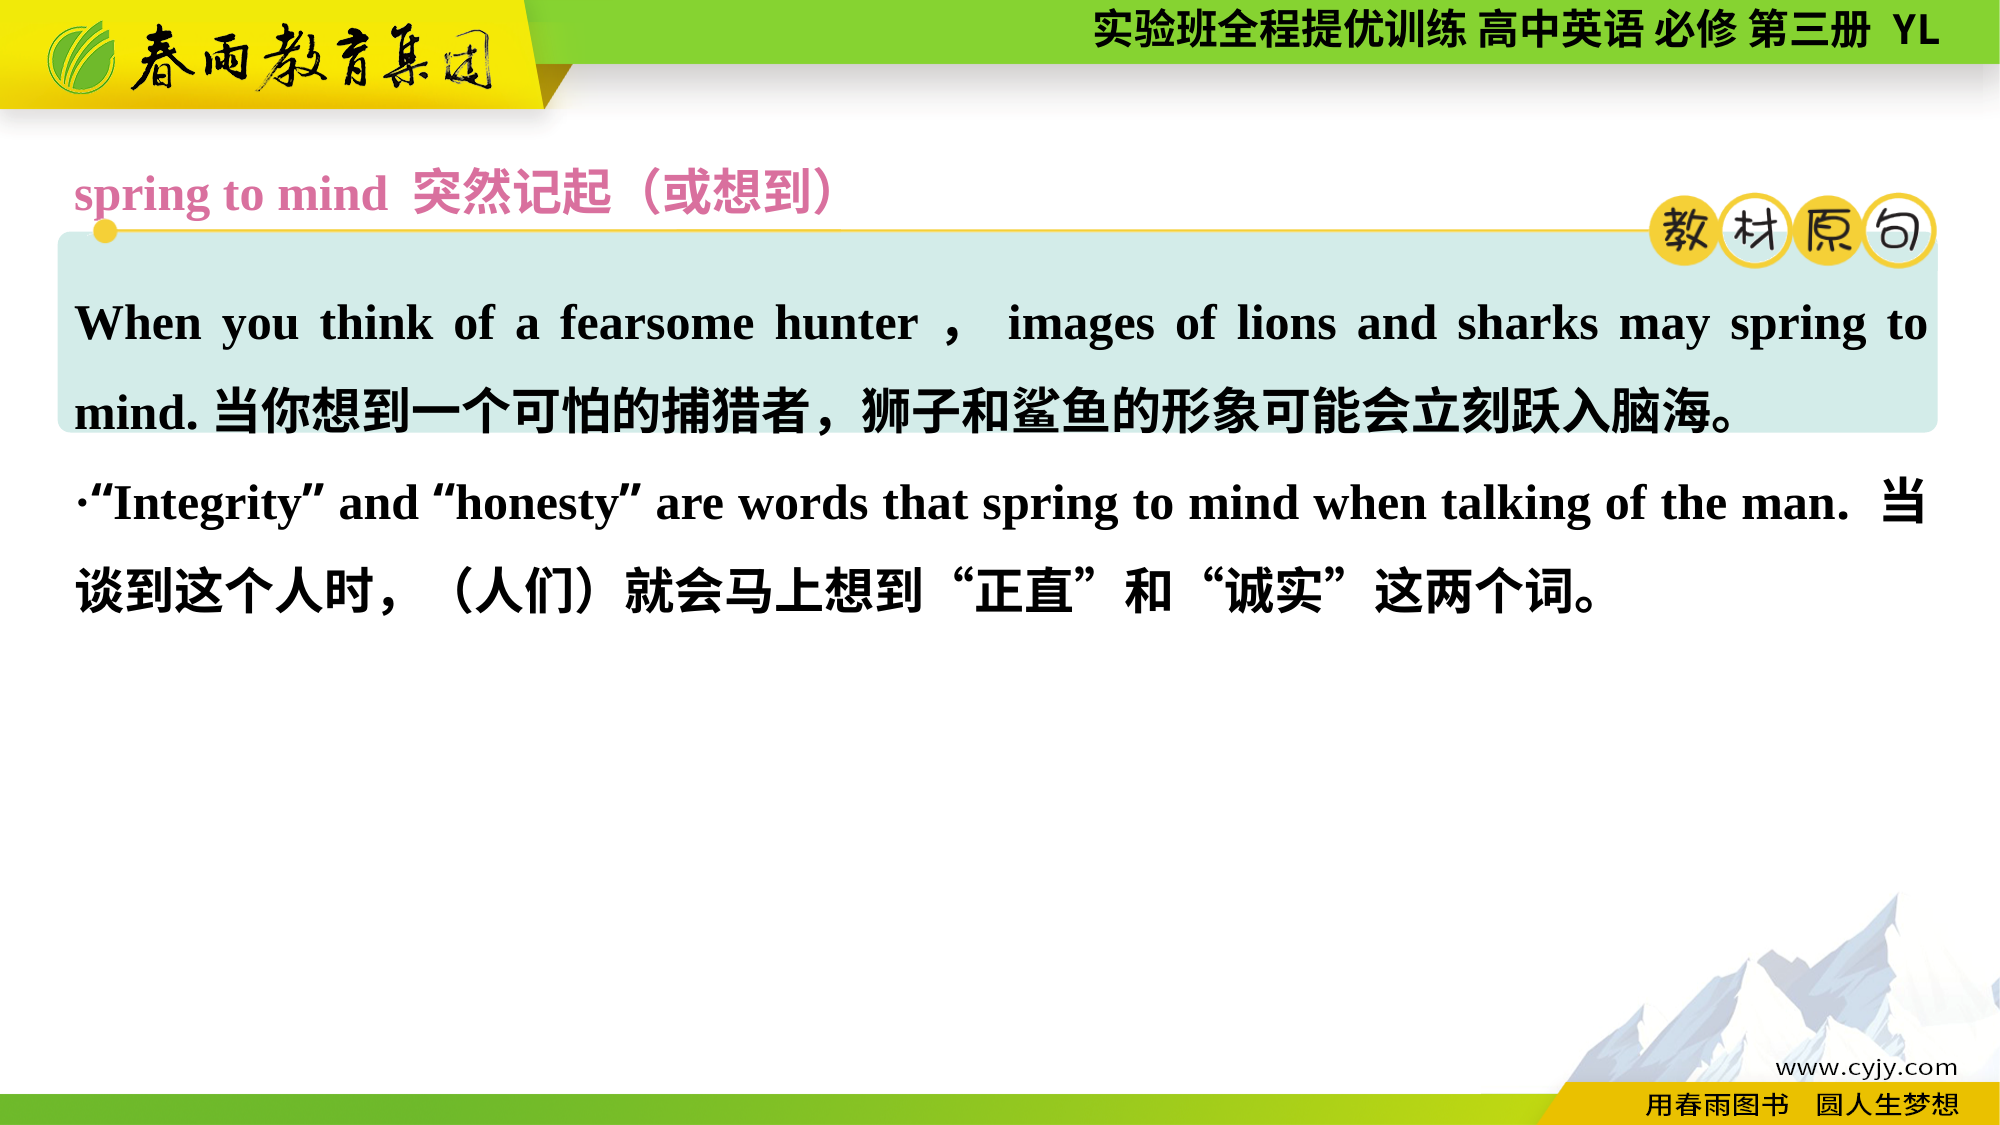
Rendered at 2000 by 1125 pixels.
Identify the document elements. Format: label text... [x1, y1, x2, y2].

picture [0, 0, 2000, 1125]
list spring to mind 突然记起（或想到） When you think of a fearsome hunter，images of lions and sharks may spring to mind.当你想到一个可怕的捕猎者，狮子和鲨鱼的形象可能会立刻跃入脑海。 ·“Integrity” and “honesty” are words that spring to mind when talking of the man. 当谈到这个人时，（人们）就会马上想到“正直”和“诚实”这两个词。 [59, 122, 1944, 621]
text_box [87, 184, 1938, 271]
